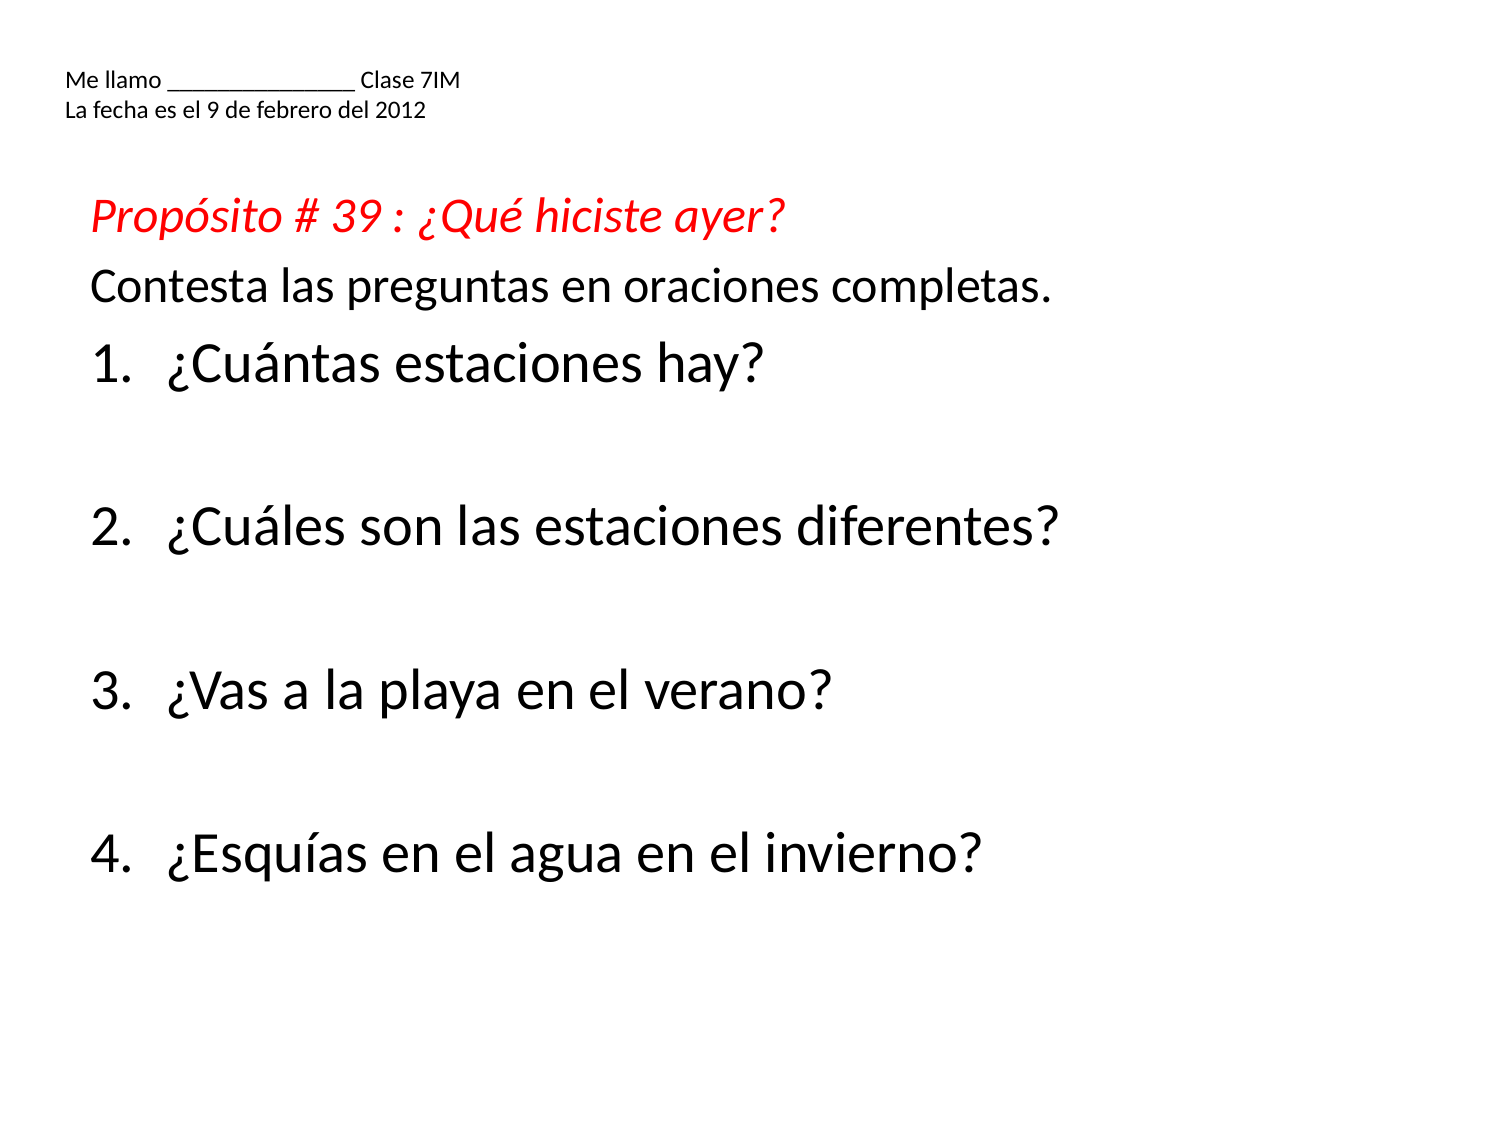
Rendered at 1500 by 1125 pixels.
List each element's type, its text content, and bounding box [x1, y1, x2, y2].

list Propósito # 39 : ¿Qué hiciste ayer? Contesta las preguntas en oraciones completas. ¿Cuántas estaciones hay? ¿Cuáles son las estaciones diferentes? ¿Vas a la playa en el verano? ¿Esquías en el agua en el invierno? [75, 174, 1425, 1075]
title Me llamo _______________ Clase 7IM La fecha es el 9 de febrero del 2012 [50, 24, 1400, 163]
